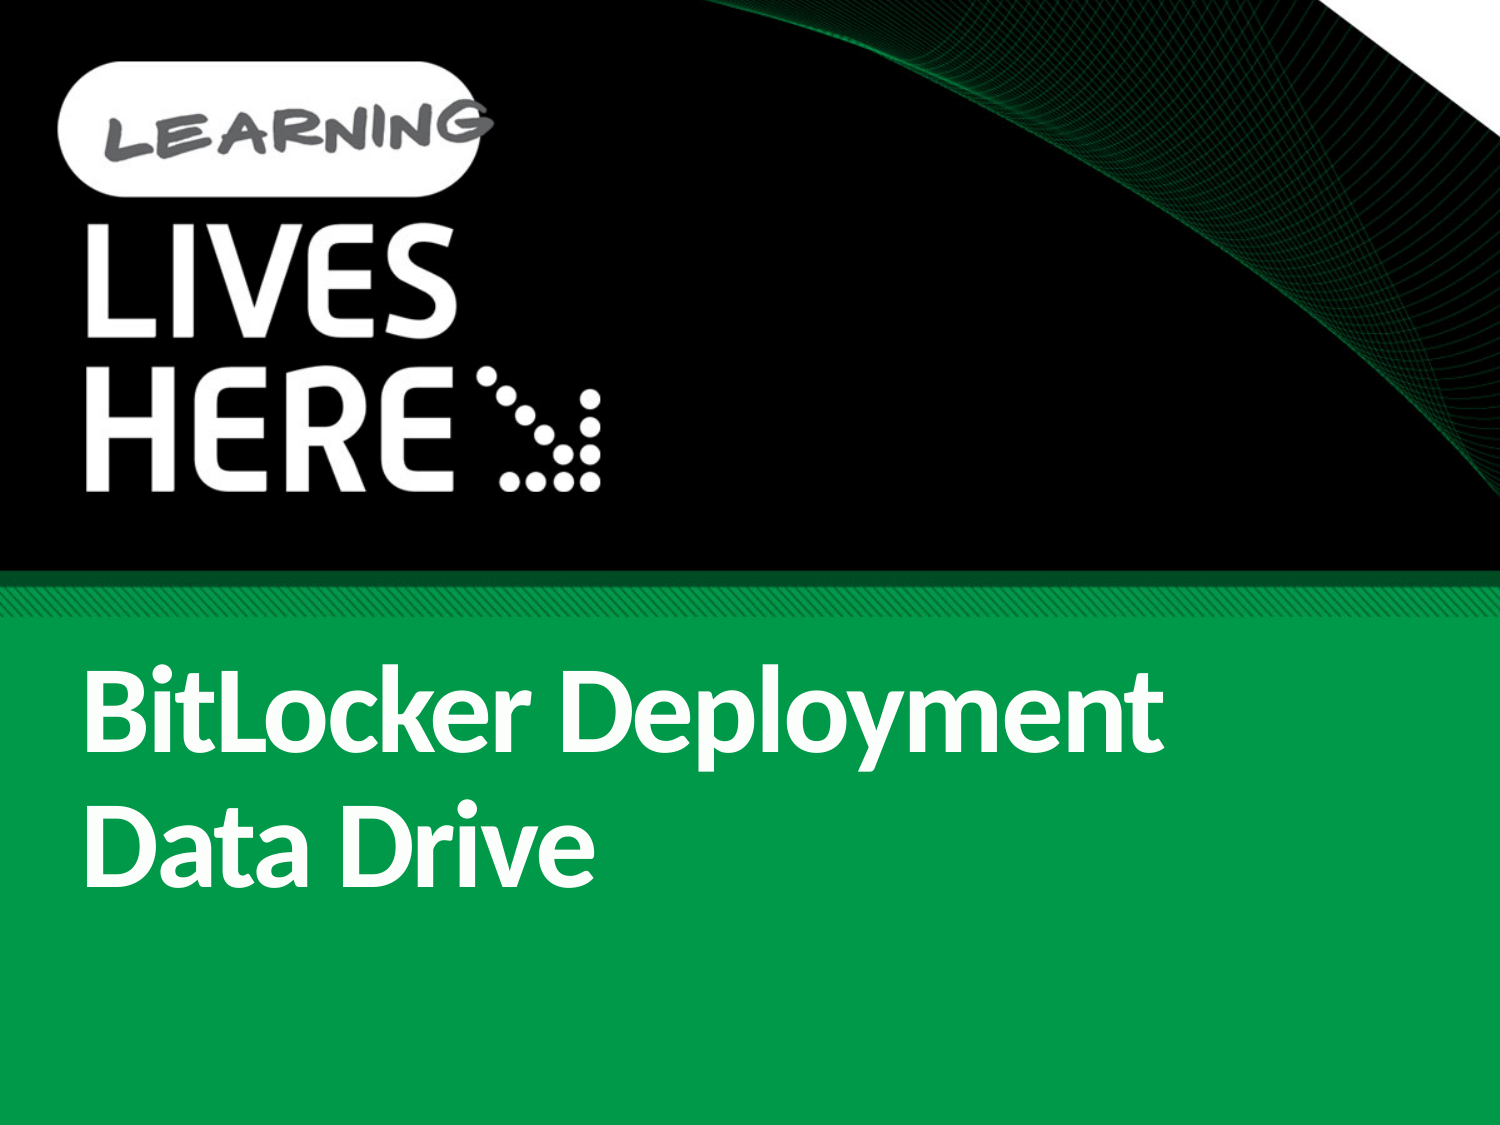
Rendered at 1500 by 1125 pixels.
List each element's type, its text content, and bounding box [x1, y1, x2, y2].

title BitLocker Deployment Data Drive [80, 644, 1380, 864]
picture [0, 0, 1500, 1125]
